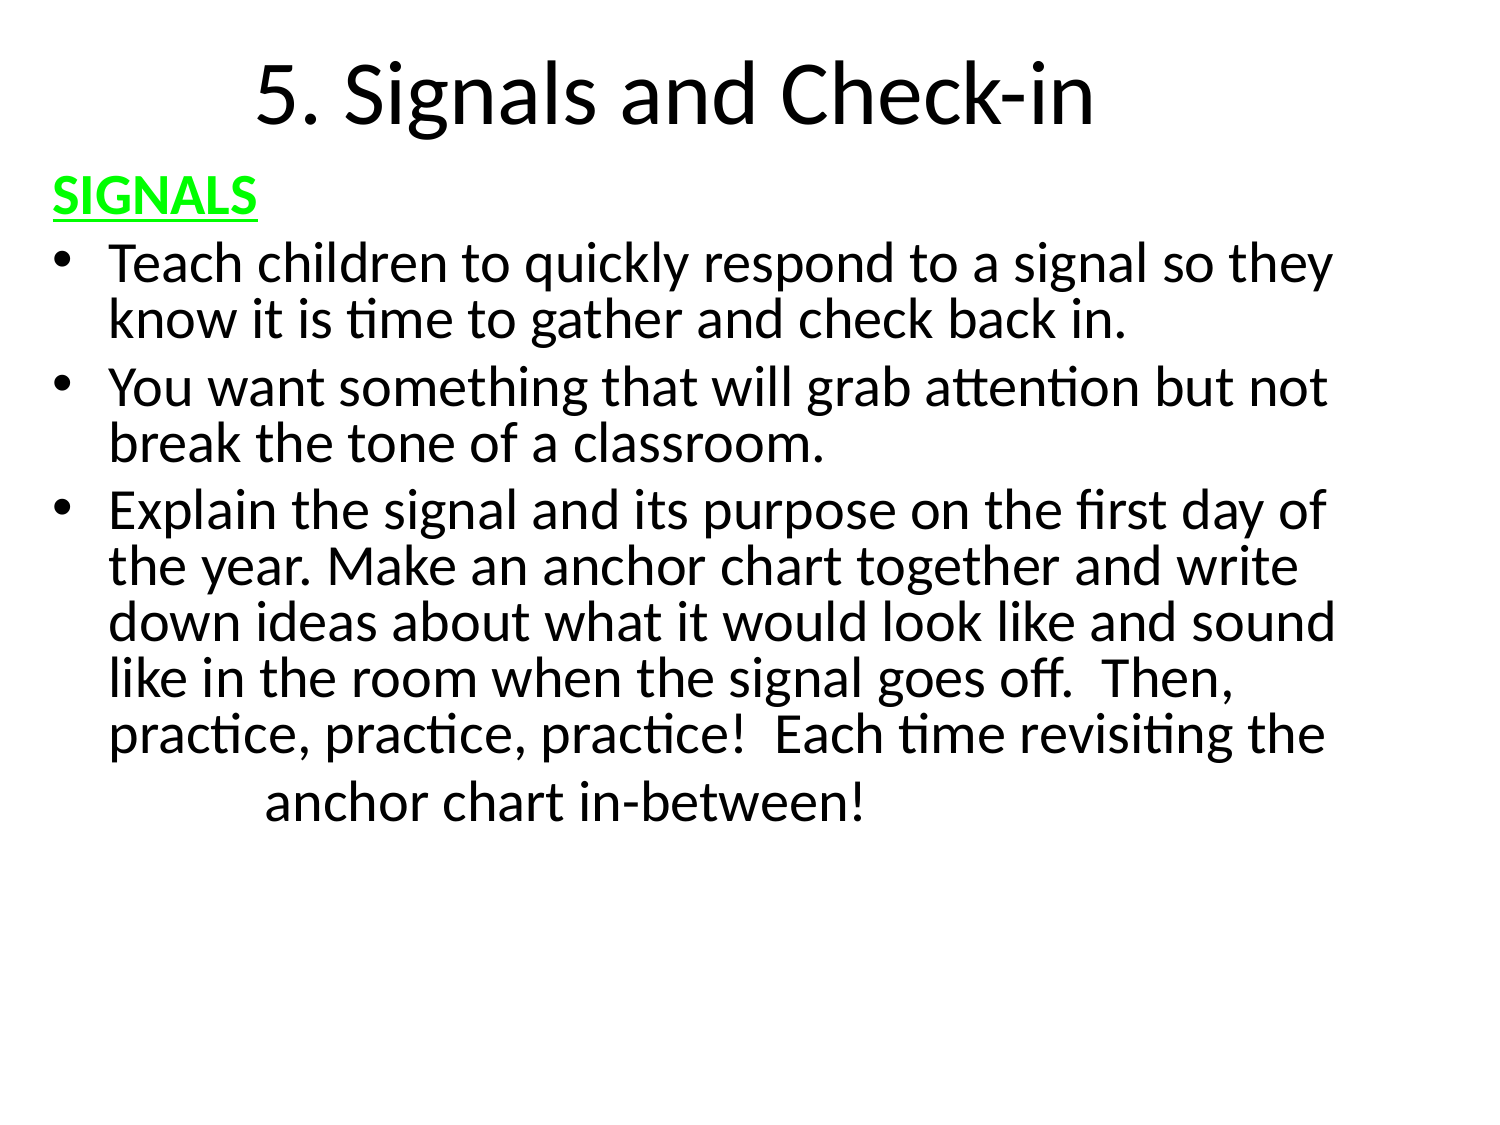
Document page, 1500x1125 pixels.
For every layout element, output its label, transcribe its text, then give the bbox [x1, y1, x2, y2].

title 5. Signals and Check-in [112, 24, 1240, 151]
list SIGNALS Teach children to quickly respond to a signal so they know it is time to gather and check back in. You want something that will grab attention but not break the tone of a classroom. Explain the signal and its purpose on the first day of the year. Make an anchor chart together and write down ideas about what it would look like and sound like in the room when the signal goes off. Then, practice, practice, practice! Each time revisiting the anchor chart in-between! [37, 162, 1376, 1026]
